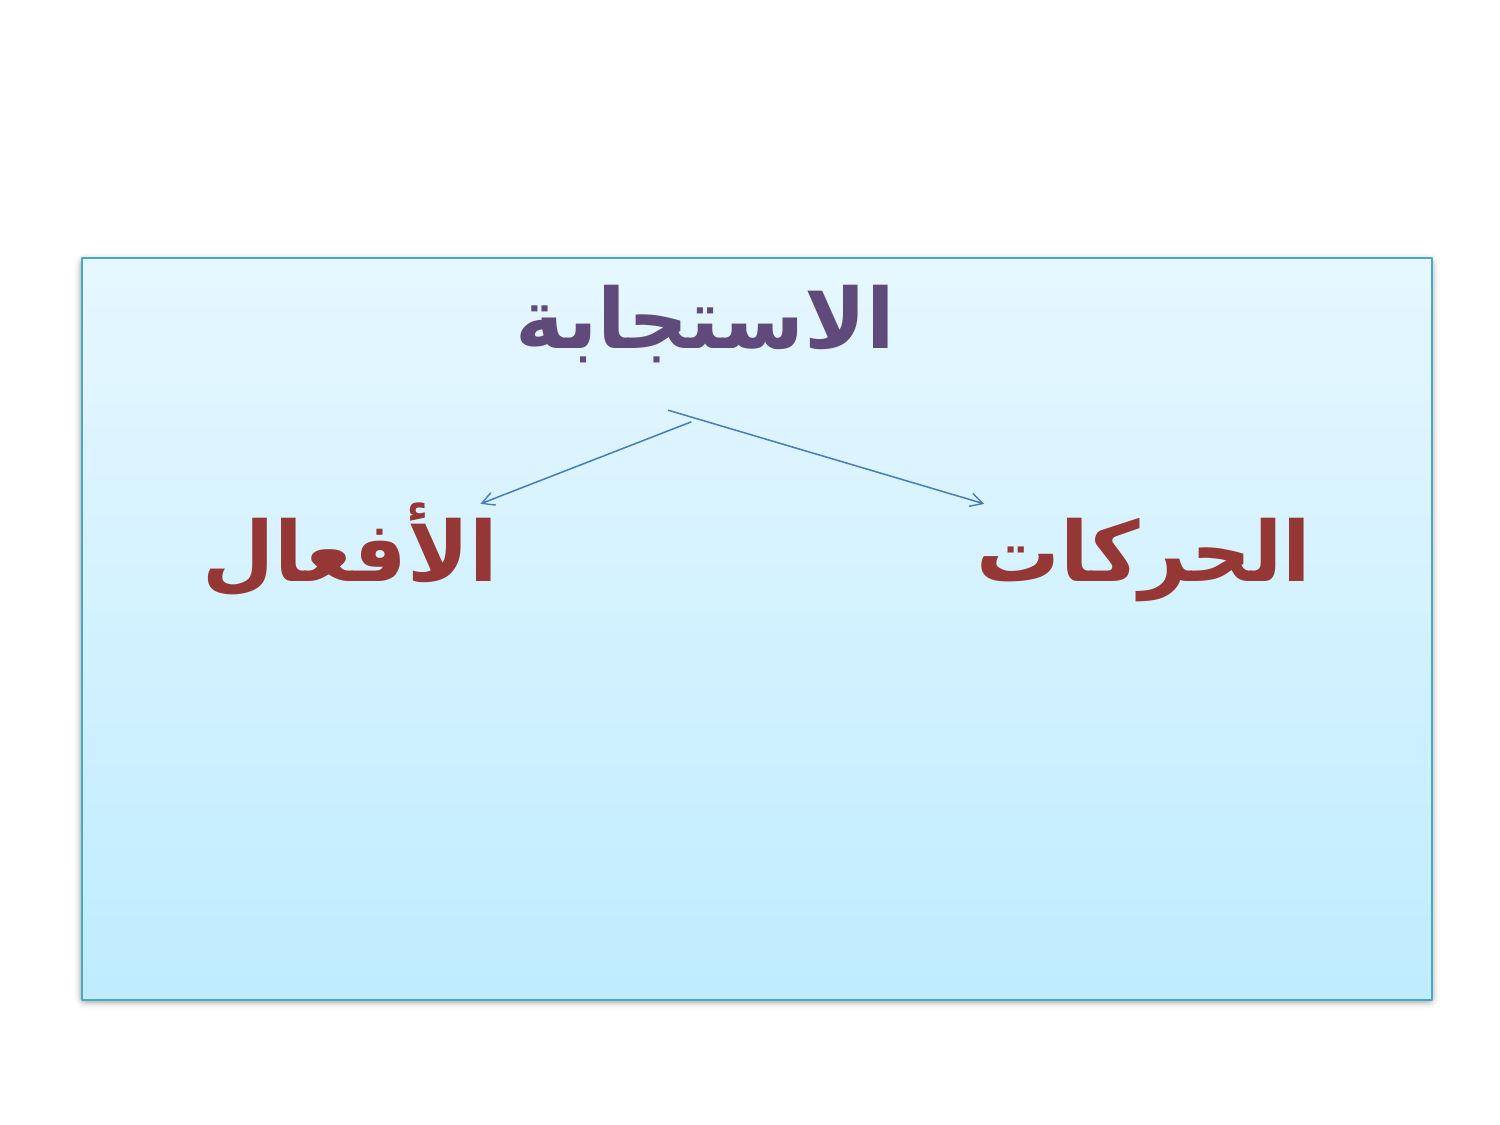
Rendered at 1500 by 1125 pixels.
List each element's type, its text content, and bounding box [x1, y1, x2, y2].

list الاستجابة الحركات الأفعال [81, 257, 1433, 1001]
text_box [480, 421, 692, 505]
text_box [667, 409, 985, 505]
